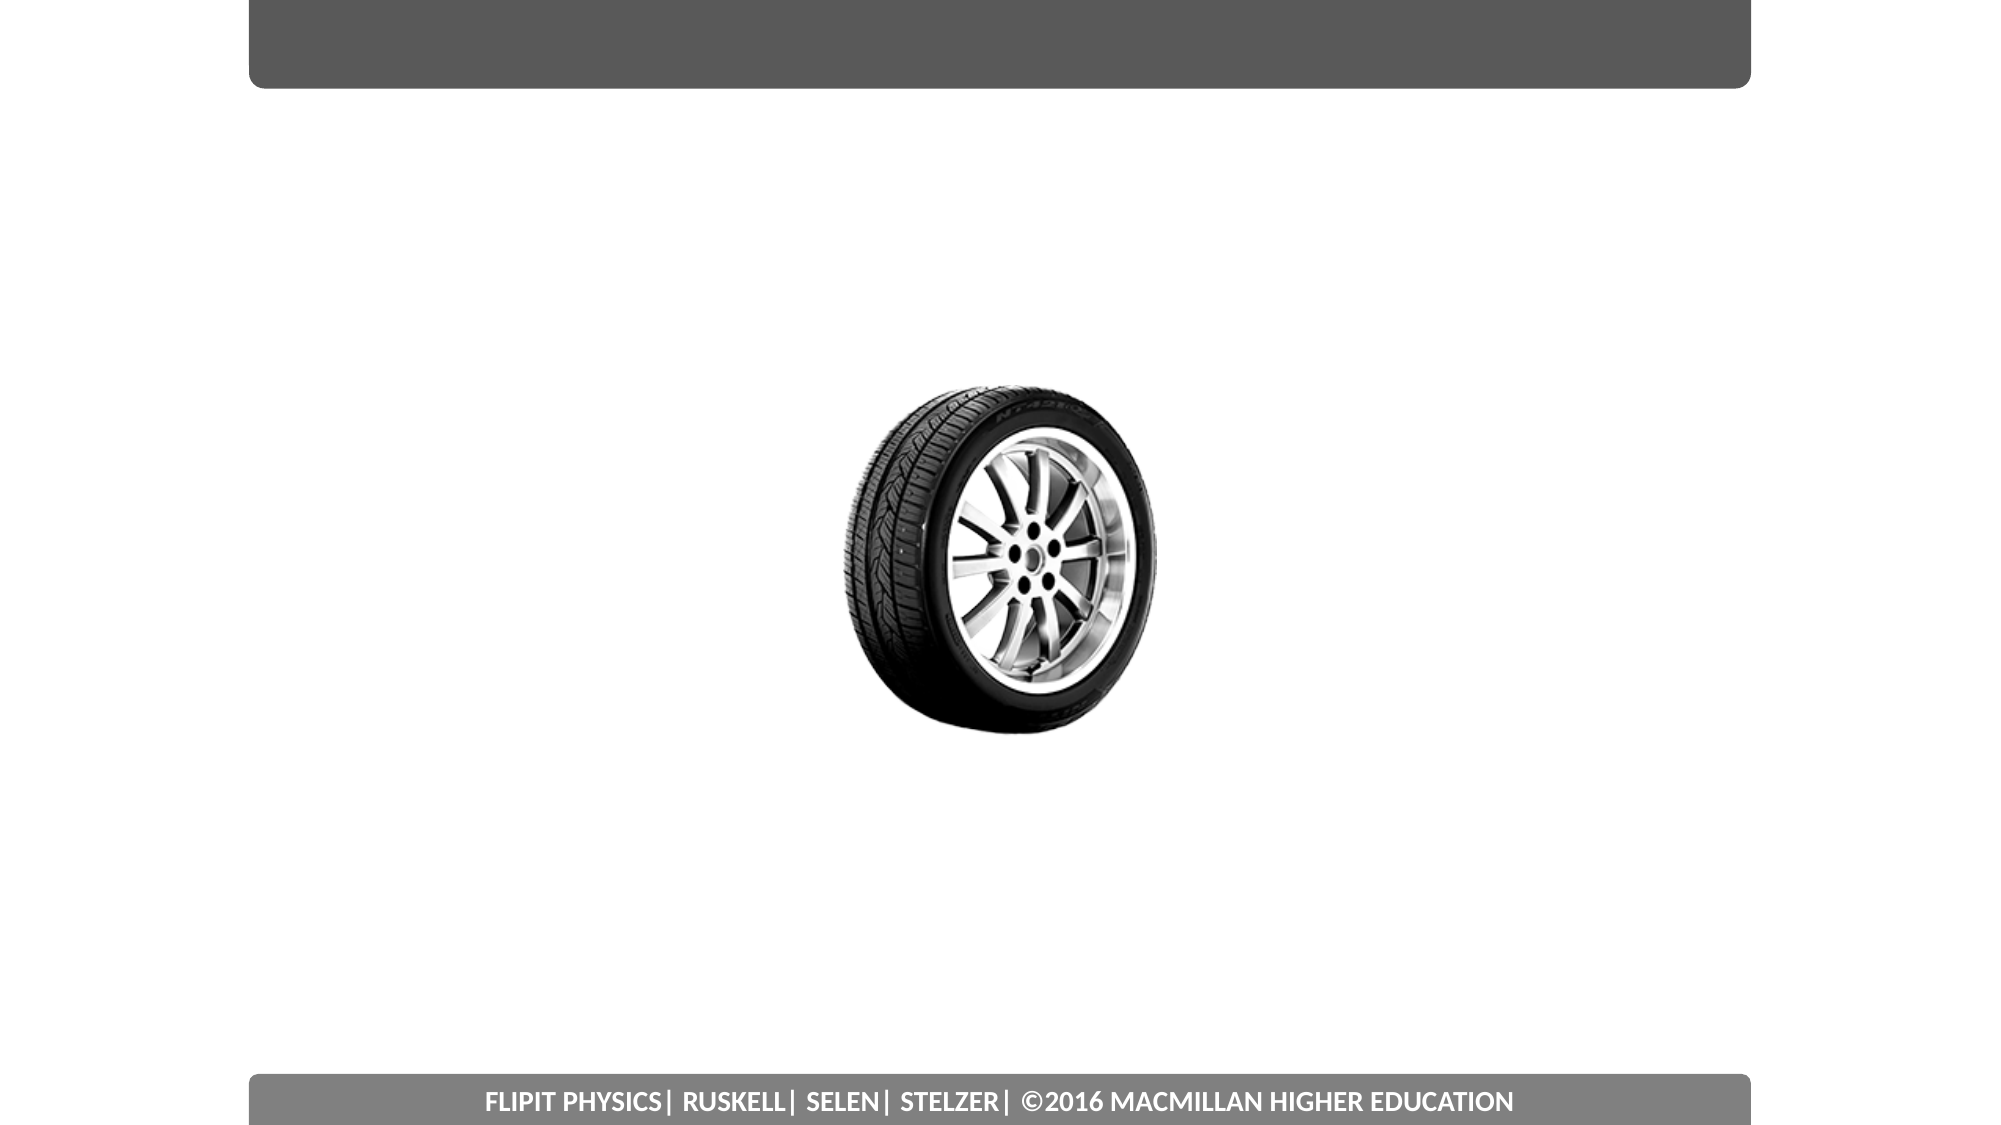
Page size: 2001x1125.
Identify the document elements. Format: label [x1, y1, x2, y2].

picture [843, 385, 1157, 739]
text_box [248, 0, 1752, 89]
text_box [249, 1074, 1750, 1125]
